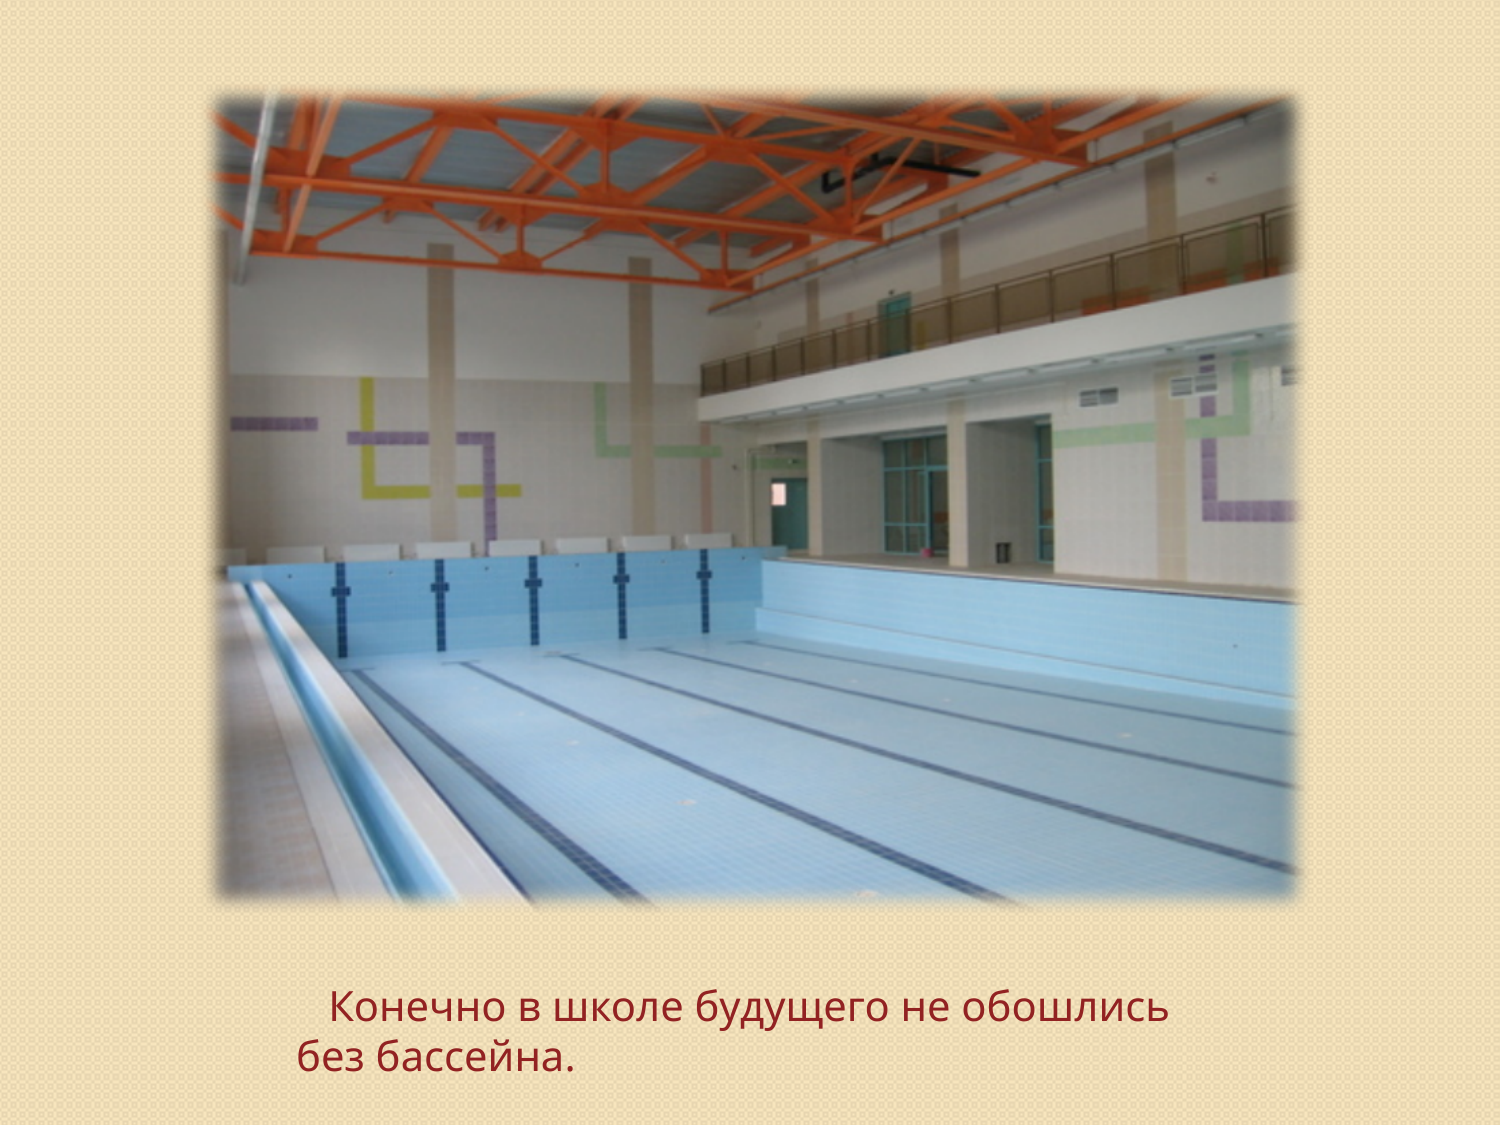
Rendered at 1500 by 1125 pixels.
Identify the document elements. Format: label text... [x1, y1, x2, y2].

picture [198, 81, 1313, 918]
text_box Конечно в школе будущего не обошлись без бассейна. [281, 972, 1231, 1088]
